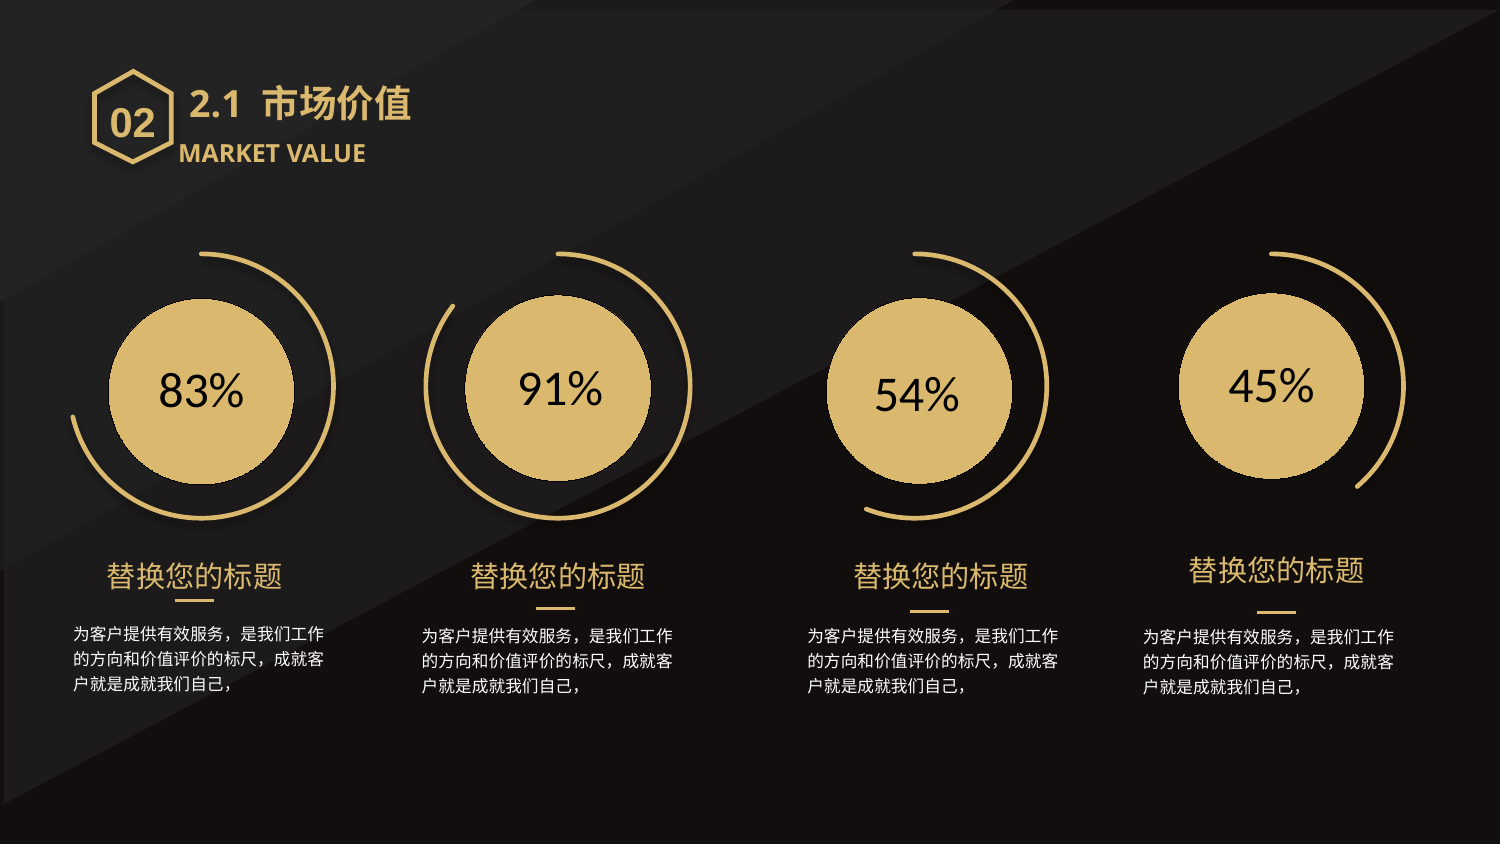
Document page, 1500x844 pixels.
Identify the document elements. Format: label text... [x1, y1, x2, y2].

text_box 为客户提供有效服务，是我们工作的方向和价值评价的标尺，成就客户就是成就我们自己， [1128, 614, 1426, 704]
text_box MARKET VALUE [163, 130, 382, 175]
text_box 替换您的标题 [805, 550, 1077, 601]
text_box 83% [143, 350, 260, 426]
text_box 替换您的标题 [59, 550, 331, 601]
text_box 45% [1213, 345, 1330, 420]
text_box 91% [502, 348, 619, 423]
text_box 2.1 市场价值 [174, 72, 427, 133]
text_box [865, 252, 1048, 520]
text_box 54% [858, 353, 975, 429]
text_box 为客户提供有效服务，是我们工作的方向和价值评价的标尺，成就客户就是成就我们自己， [58, 611, 356, 701]
text_box [1270, 252, 1405, 488]
text_box [71, 252, 335, 520]
text_box 为客户提供有效服务，是我们工作的方向和价值评价的标尺，成就客户就是成就我们自己， [406, 613, 704, 704]
text_box 替换您的标题 [422, 550, 694, 601]
text_box [108, 298, 195, 406]
text_box 为客户提供有效服务，是我们工作的方向和价值评价的标尺，成就客户就是成就我们自己， [792, 613, 1090, 704]
text_box [826, 298, 907, 473]
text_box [94, 71, 172, 162]
text_box [485, 295, 551, 348]
text_box 替换您的标题 [1141, 545, 1413, 595]
text_box [424, 252, 692, 520]
text_box [1178, 293, 1325, 480]
